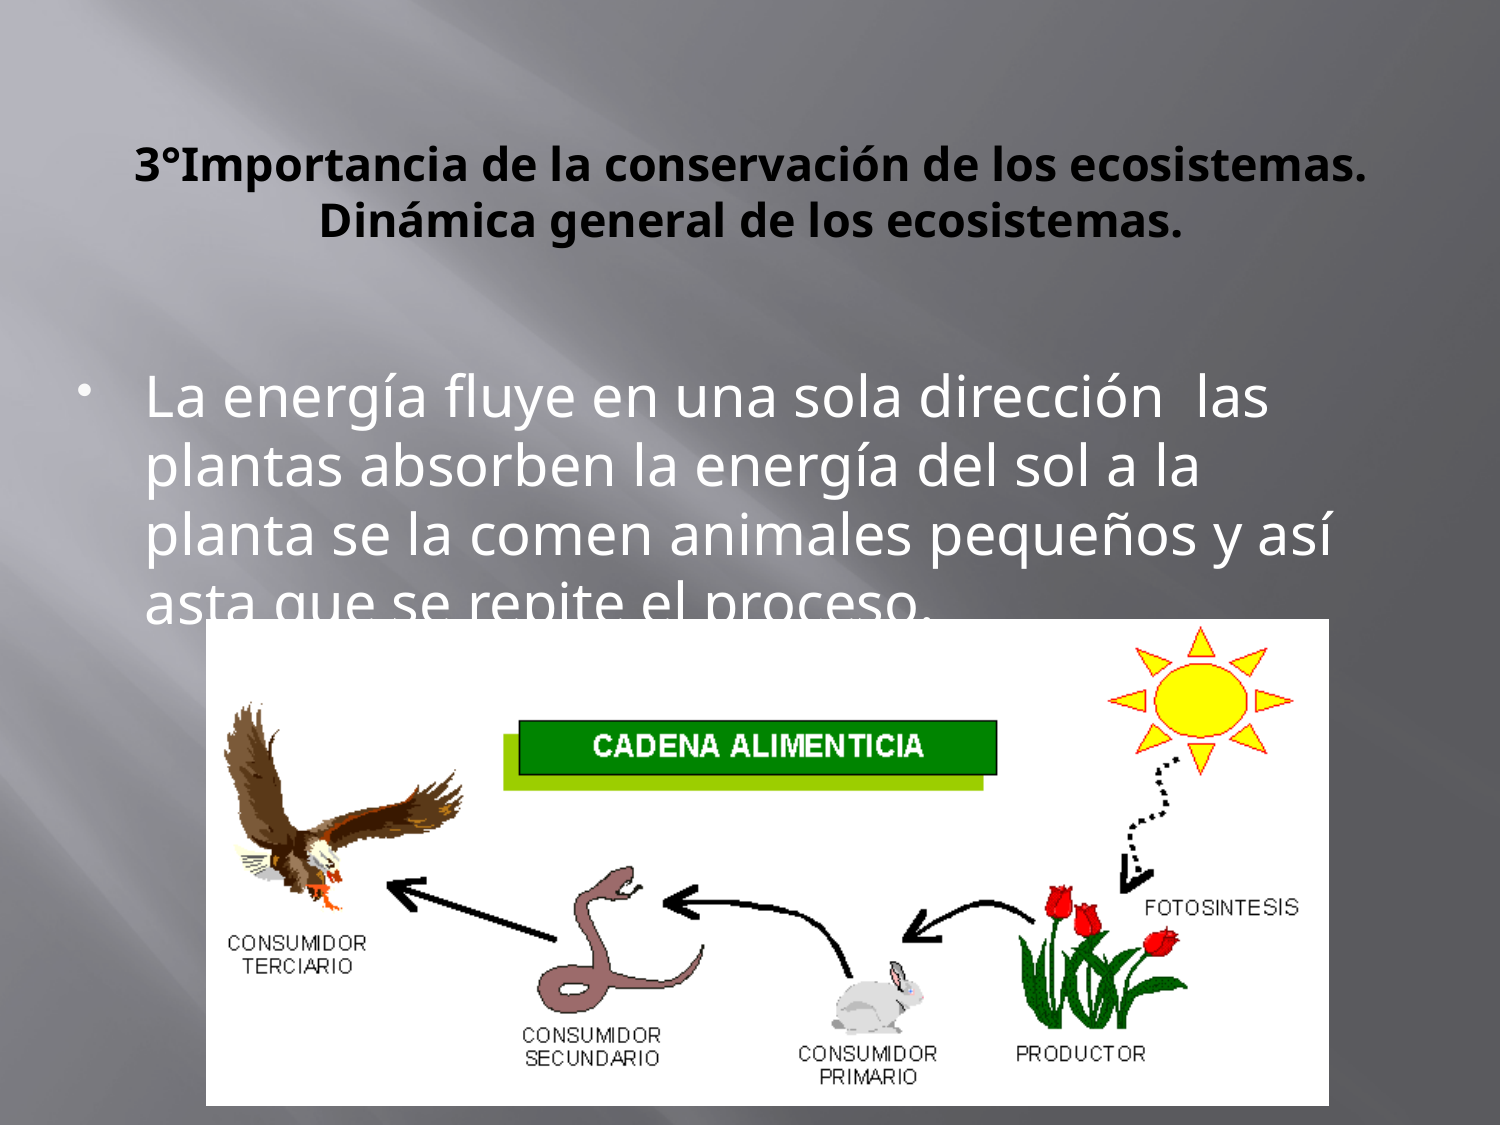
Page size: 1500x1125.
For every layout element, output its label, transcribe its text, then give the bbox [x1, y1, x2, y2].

picture [206, 619, 1329, 1107]
list La energía fluye en una sola dirección las plantas absorben la energía del sol a la planta se la comen animales pequeños y así asta que se repite el proceso. [41, 352, 1392, 646]
title 3°Importancia de la conservación de los ecosistemas. Dinámica general de los ecosistemas. [76, 125, 1427, 313]
